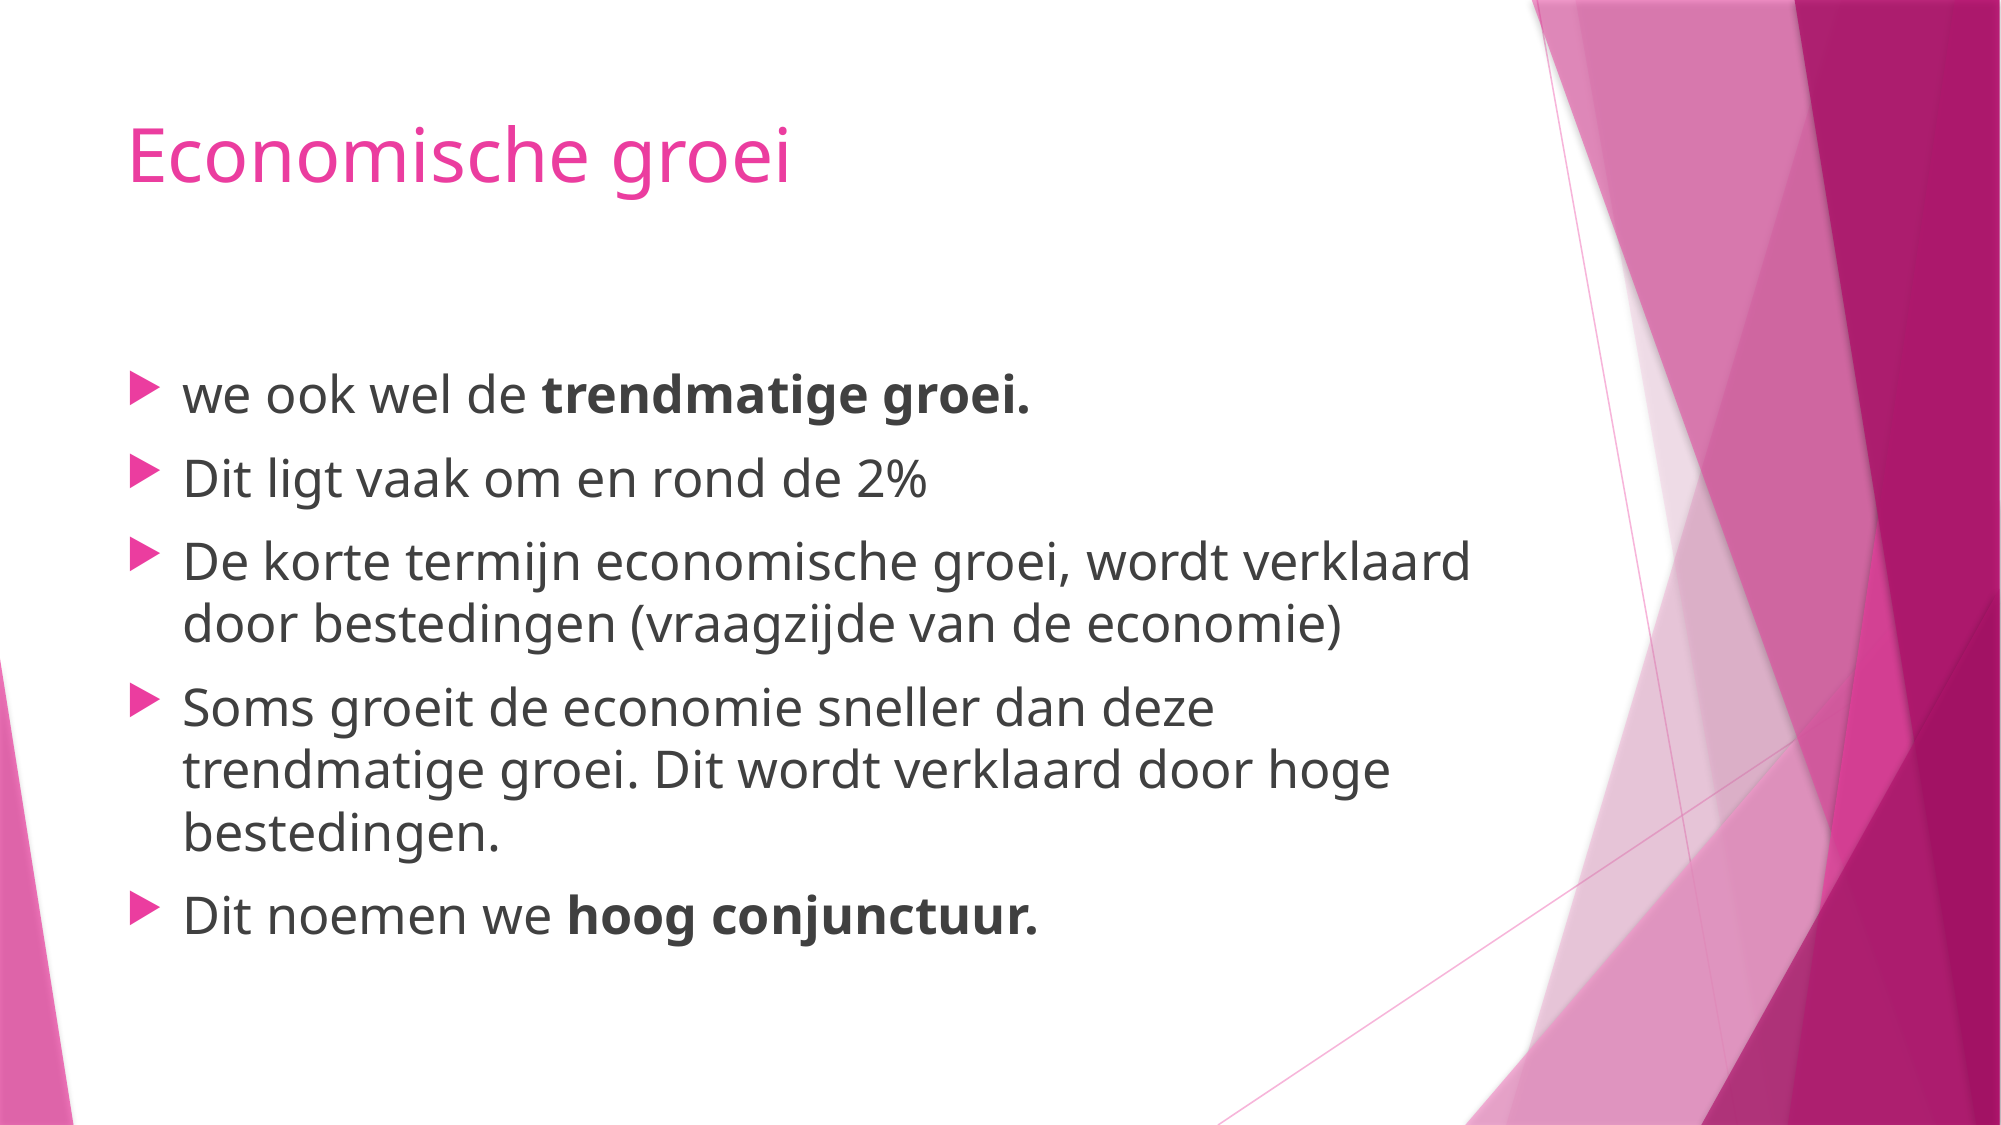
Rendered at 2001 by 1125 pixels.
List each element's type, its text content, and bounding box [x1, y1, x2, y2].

list we ook wel de trendmatige groei. Dit ligt vaak om en rond de 2% De korte termijn economische groei, wordt verklaard door bestedingen (vraagzijde van de economie) Soms groeit de economie sneller dan deze trendmatige groei. Dit wordt verklaard door hoge bestedingen. Dit noemen we hoog conjunctuur. [111, 354, 1522, 992]
title Economische groei [111, 99, 1522, 317]
